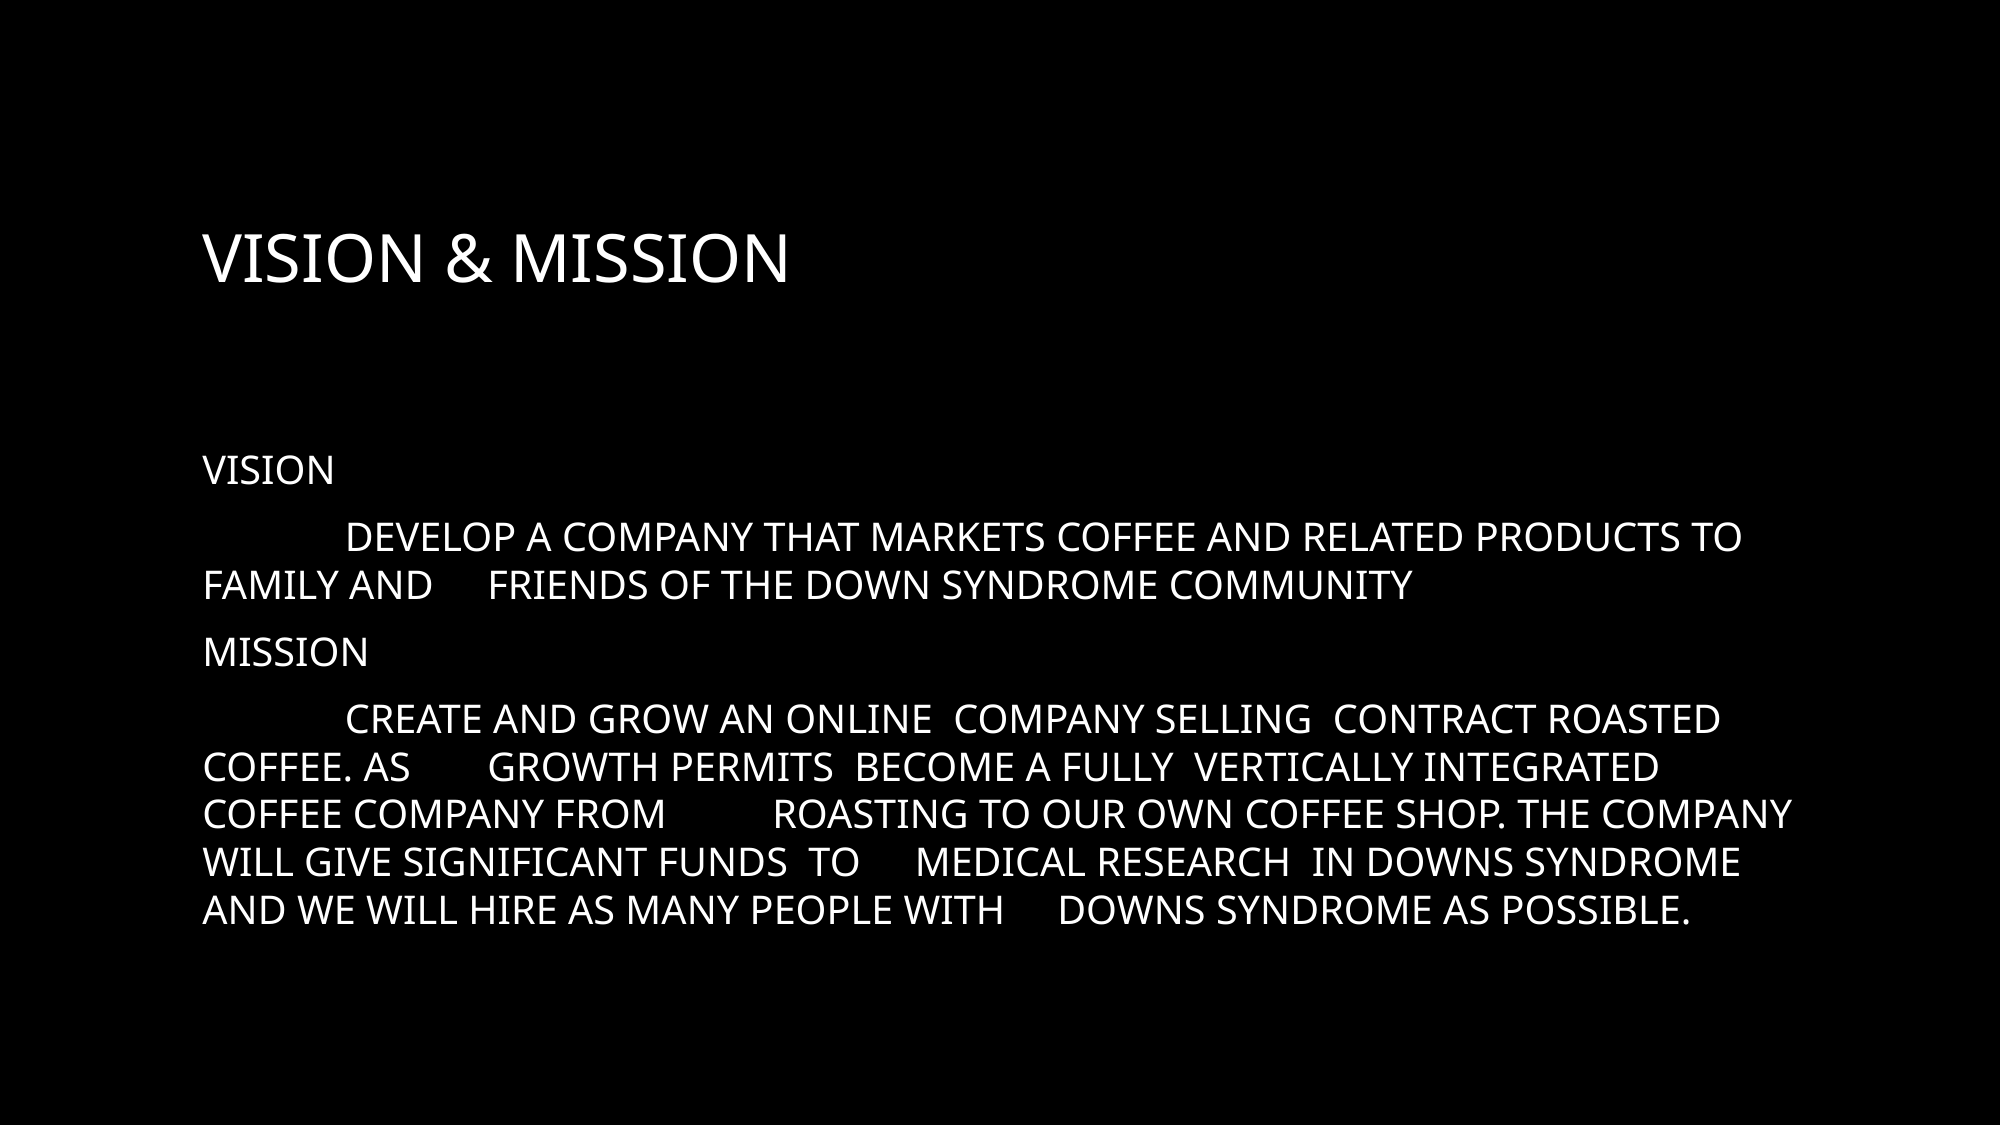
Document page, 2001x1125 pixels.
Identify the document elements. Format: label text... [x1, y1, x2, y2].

list Vision Develop a company that markets coffee and related products to family and friends of the down syndrome community Mission create and grow an online company selling contract roasted coffee. as growth permits become a fully vertically integrated coffee company from roasting to our own coffee shop. The company will give significant funds to medical research in downs syndrome and we will hire as many people with Downs syndrome as possible. [187, 437, 1813, 950]
title Vision & mission [187, 99, 1813, 413]
